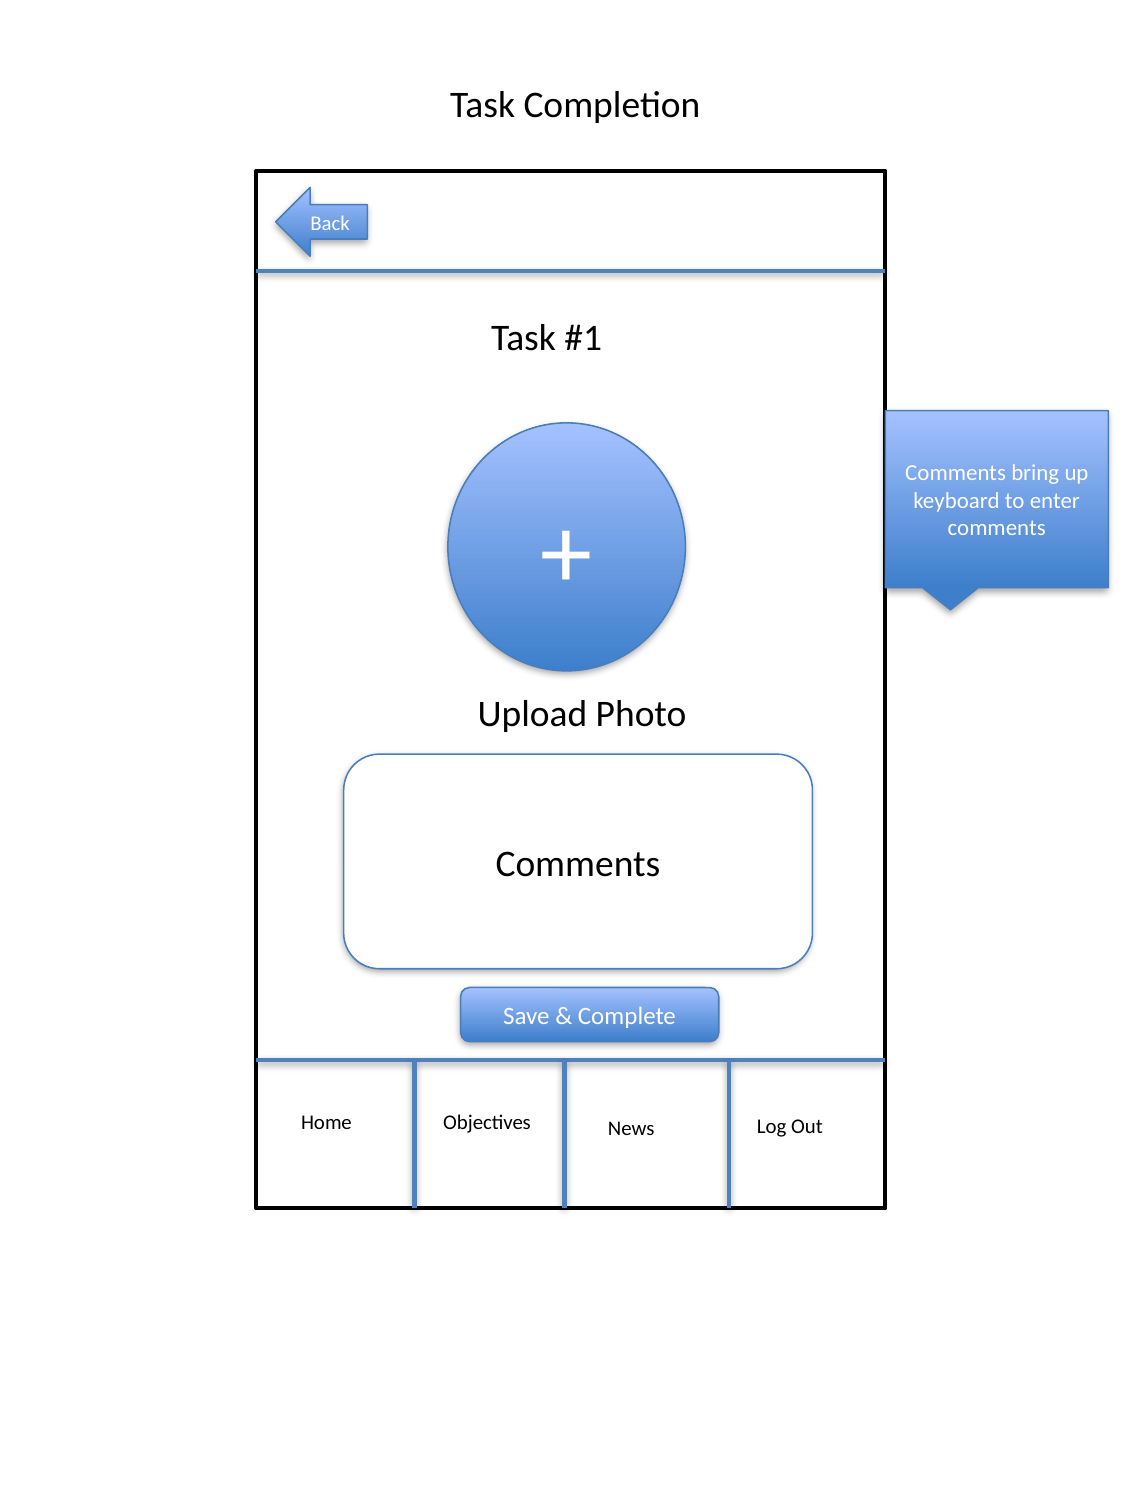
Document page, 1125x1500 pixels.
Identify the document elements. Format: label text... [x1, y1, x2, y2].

text_box [571, 1071, 722, 1210]
text_box + [447, 422, 687, 672]
text_box Task #1 [476, 305, 618, 365]
text_box [254, 169, 887, 269]
text_box Comments [342, 753, 814, 970]
text_box [736, 1069, 887, 1210]
text_box [254, 1069, 408, 1210]
text_box Upload Photo [462, 681, 702, 742]
text_box Save & Complete [459, 986, 720, 1043]
text_box Task Completion [435, 72, 716, 133]
text_box Log Out [742, 1104, 838, 1145]
text_box Objectives [428, 1100, 546, 1141]
text_box Home [286, 1100, 367, 1141]
text_box Comments bring up keyboard to enter comments [884, 409, 1110, 611]
text_box News [593, 1107, 670, 1148]
text_box [254, 279, 887, 1058]
text_box Back [275, 186, 369, 257]
text_box [421, 1071, 558, 1210]
